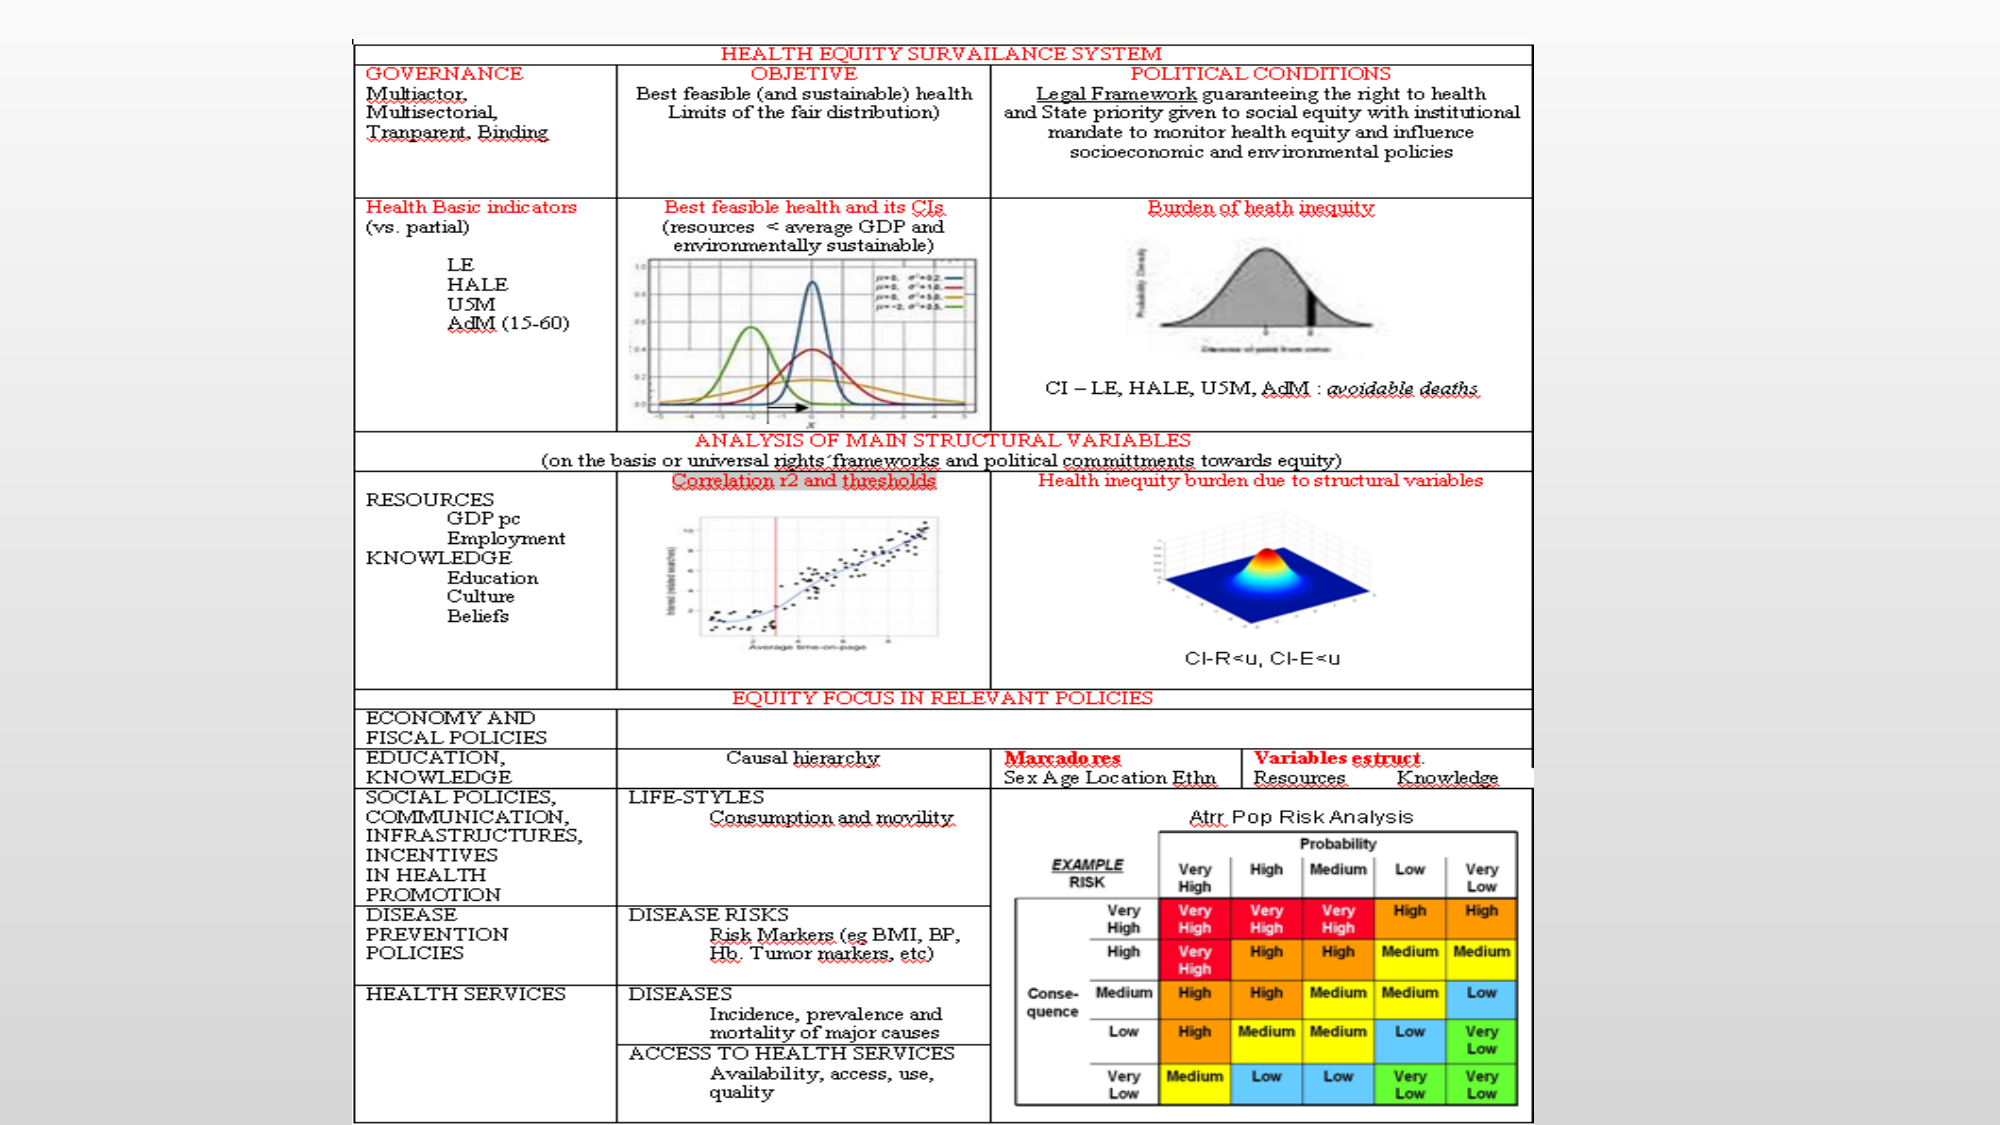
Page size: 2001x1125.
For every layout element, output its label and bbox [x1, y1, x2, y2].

picture [352, 39, 1534, 1125]
